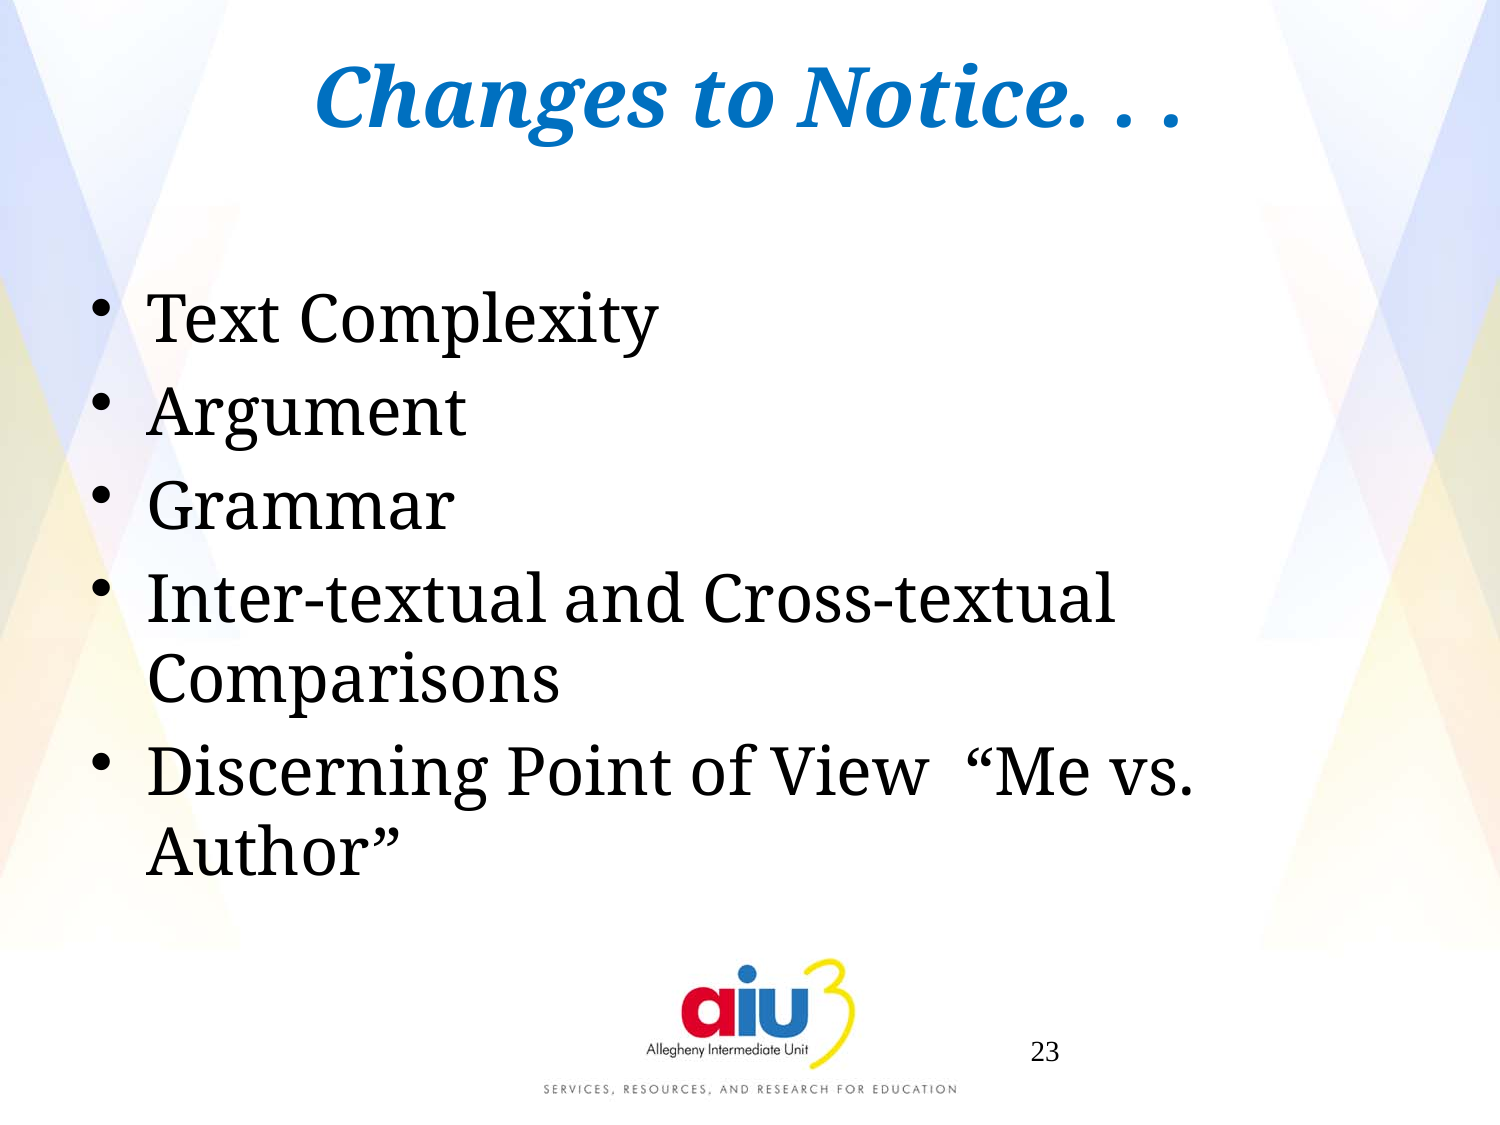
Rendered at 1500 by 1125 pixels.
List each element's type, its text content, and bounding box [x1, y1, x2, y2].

picture [0, 0, 1500, 1125]
title Changes to Notice. . . [112, 0, 1388, 174]
text_box 23 [762, 1024, 1075, 1100]
list Text Complexity Argument Grammar Inter-textual and Cross-textual Comparisons Discerning Point of View “Me vs. Author” [74, 174, 1413, 913]
